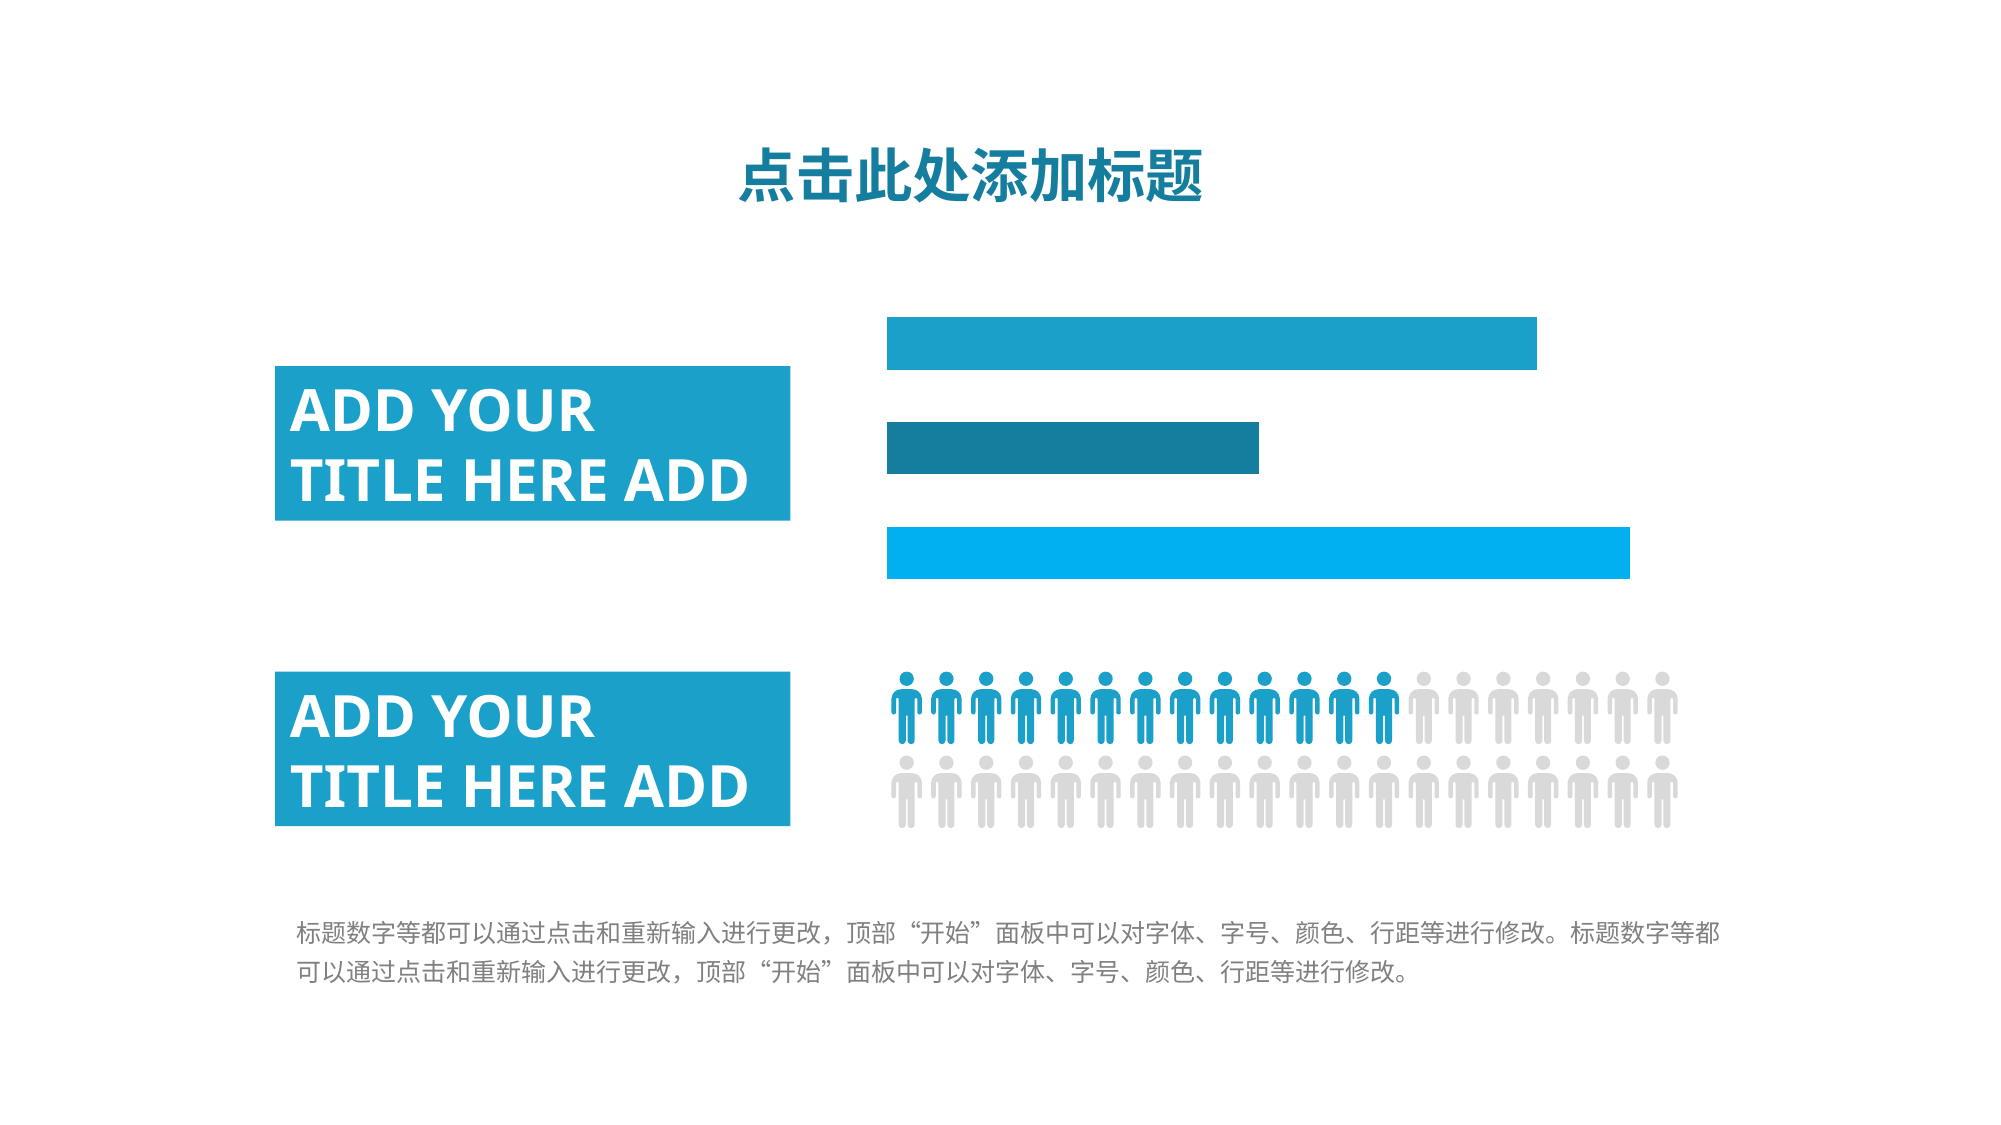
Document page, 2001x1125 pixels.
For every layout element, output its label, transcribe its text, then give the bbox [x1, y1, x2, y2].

text_box [1089, 754, 1123, 830]
text_box [937, 722, 956, 746]
text_box [1328, 754, 1362, 830]
text_box [1566, 754, 1600, 830]
text_box [1534, 722, 1553, 746]
text_box [1129, 754, 1163, 830]
text_box [1653, 722, 1672, 746]
text_box [1454, 722, 1473, 746]
text_box [1414, 722, 1433, 746]
text_box [1009, 754, 1043, 830]
text_box [1374, 722, 1394, 746]
text_box [930, 754, 964, 830]
chart [869, 175, 1741, 722]
text_box [890, 754, 924, 830]
text_box [1016, 722, 1036, 746]
text_box [1056, 722, 1075, 746]
text_box [1573, 722, 1592, 746]
text_box 点击此处添加标题 [723, 132, 1239, 217]
text_box [1208, 754, 1242, 830]
text_box [1248, 754, 1282, 830]
text_box [1526, 754, 1560, 830]
text_box [1407, 754, 1441, 830]
text_box [1606, 754, 1640, 830]
text_box [1288, 754, 1322, 830]
text_box [1176, 722, 1195, 746]
text_box [897, 722, 916, 746]
text_box [1255, 722, 1274, 746]
text_box [970, 754, 1004, 830]
text_box [1215, 722, 1234, 746]
text_box [1295, 722, 1314, 746]
text_box [1136, 722, 1155, 746]
text_box [1335, 722, 1354, 746]
text_box [1096, 722, 1115, 746]
text_box [1168, 754, 1202, 830]
text_box [1367, 754, 1401, 830]
text_box [1447, 754, 1481, 830]
text_box [1646, 754, 1680, 830]
text_box [1494, 722, 1513, 746]
text_box [977, 722, 996, 746]
text_box 标题数字等都可以通过点击和重新输入进行更改，顶部“开始”面板中可以对字体、字号、颜色、行距等进行修改。标题数字等都可以通过点击和重新输入进行更改，顶部“开始”面板中可以对字体、字号、颜色、行距等进行修改。 [281, 901, 1740, 994]
text_box ADD YOUR TITLE HERE ADD [275, 366, 791, 521]
text_box ADD YOUR TITLE HERE ADD [275, 671, 791, 827]
text_box [1487, 754, 1521, 830]
text_box [1049, 754, 1083, 830]
text_box [1613, 722, 1632, 746]
